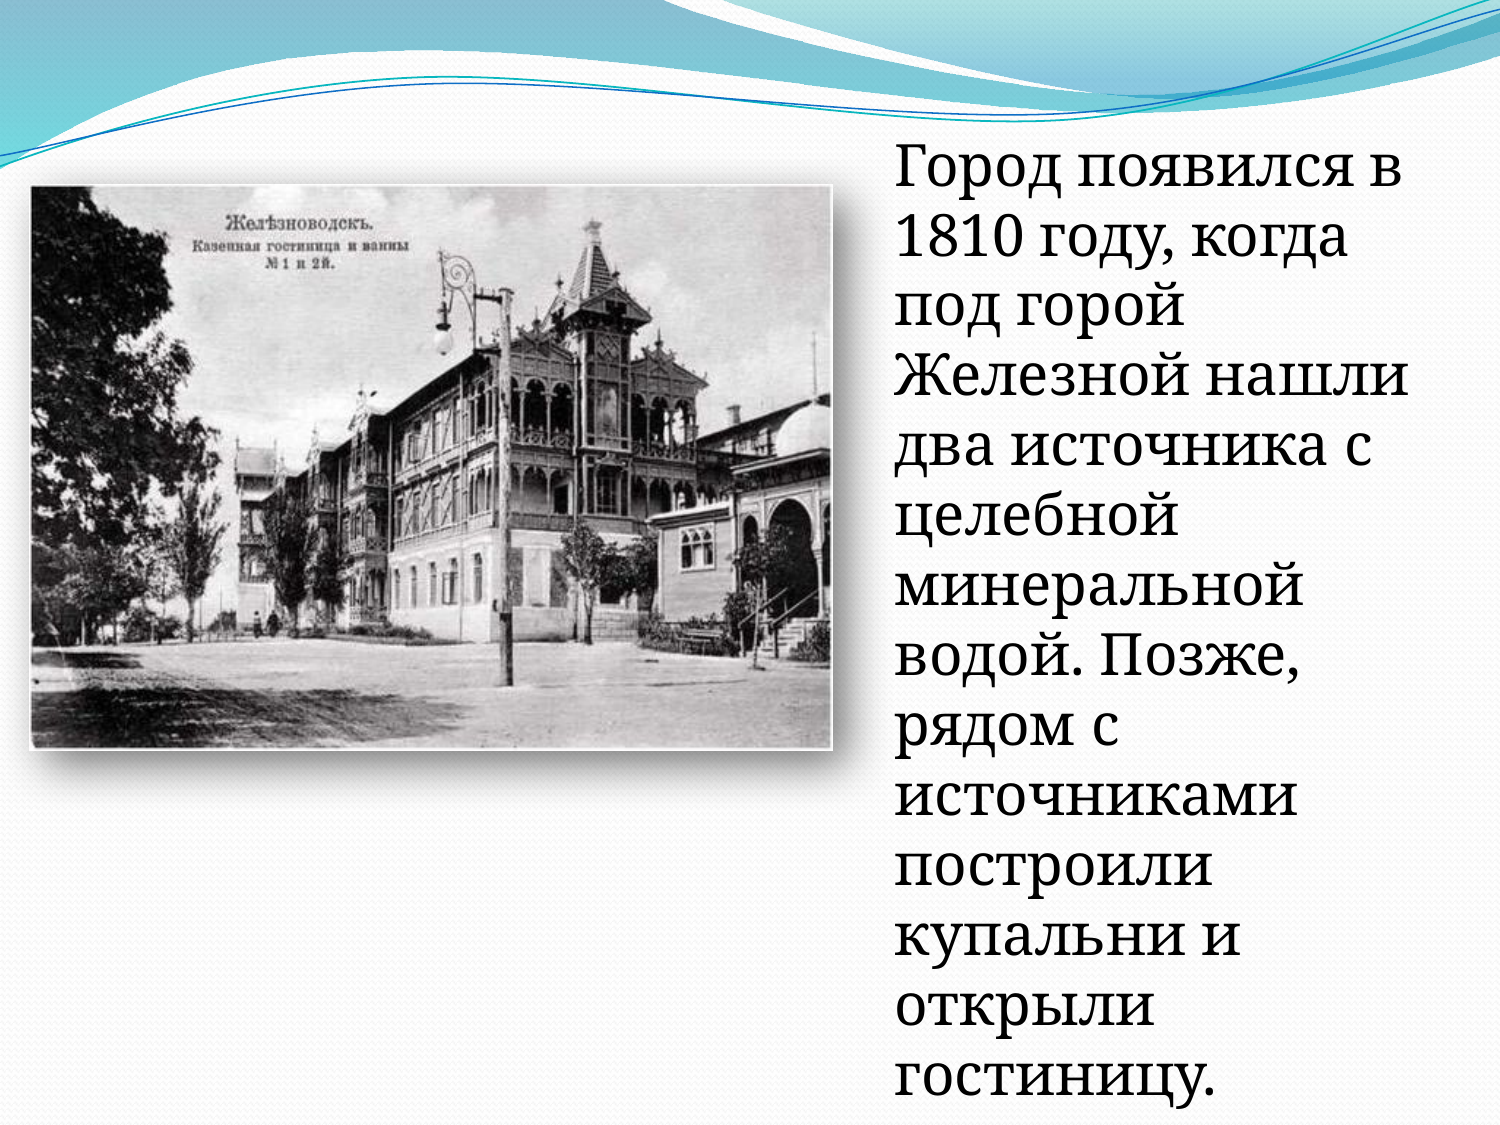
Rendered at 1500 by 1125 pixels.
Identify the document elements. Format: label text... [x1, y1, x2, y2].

picture [29, 184, 833, 751]
text_box Город появился в 1810 году, когда под горой Железной нашли два источника с целебной минеральной водой. Позже, рядом с источниками построили купальни и открыли гостиницу. [879, 120, 1471, 1115]
